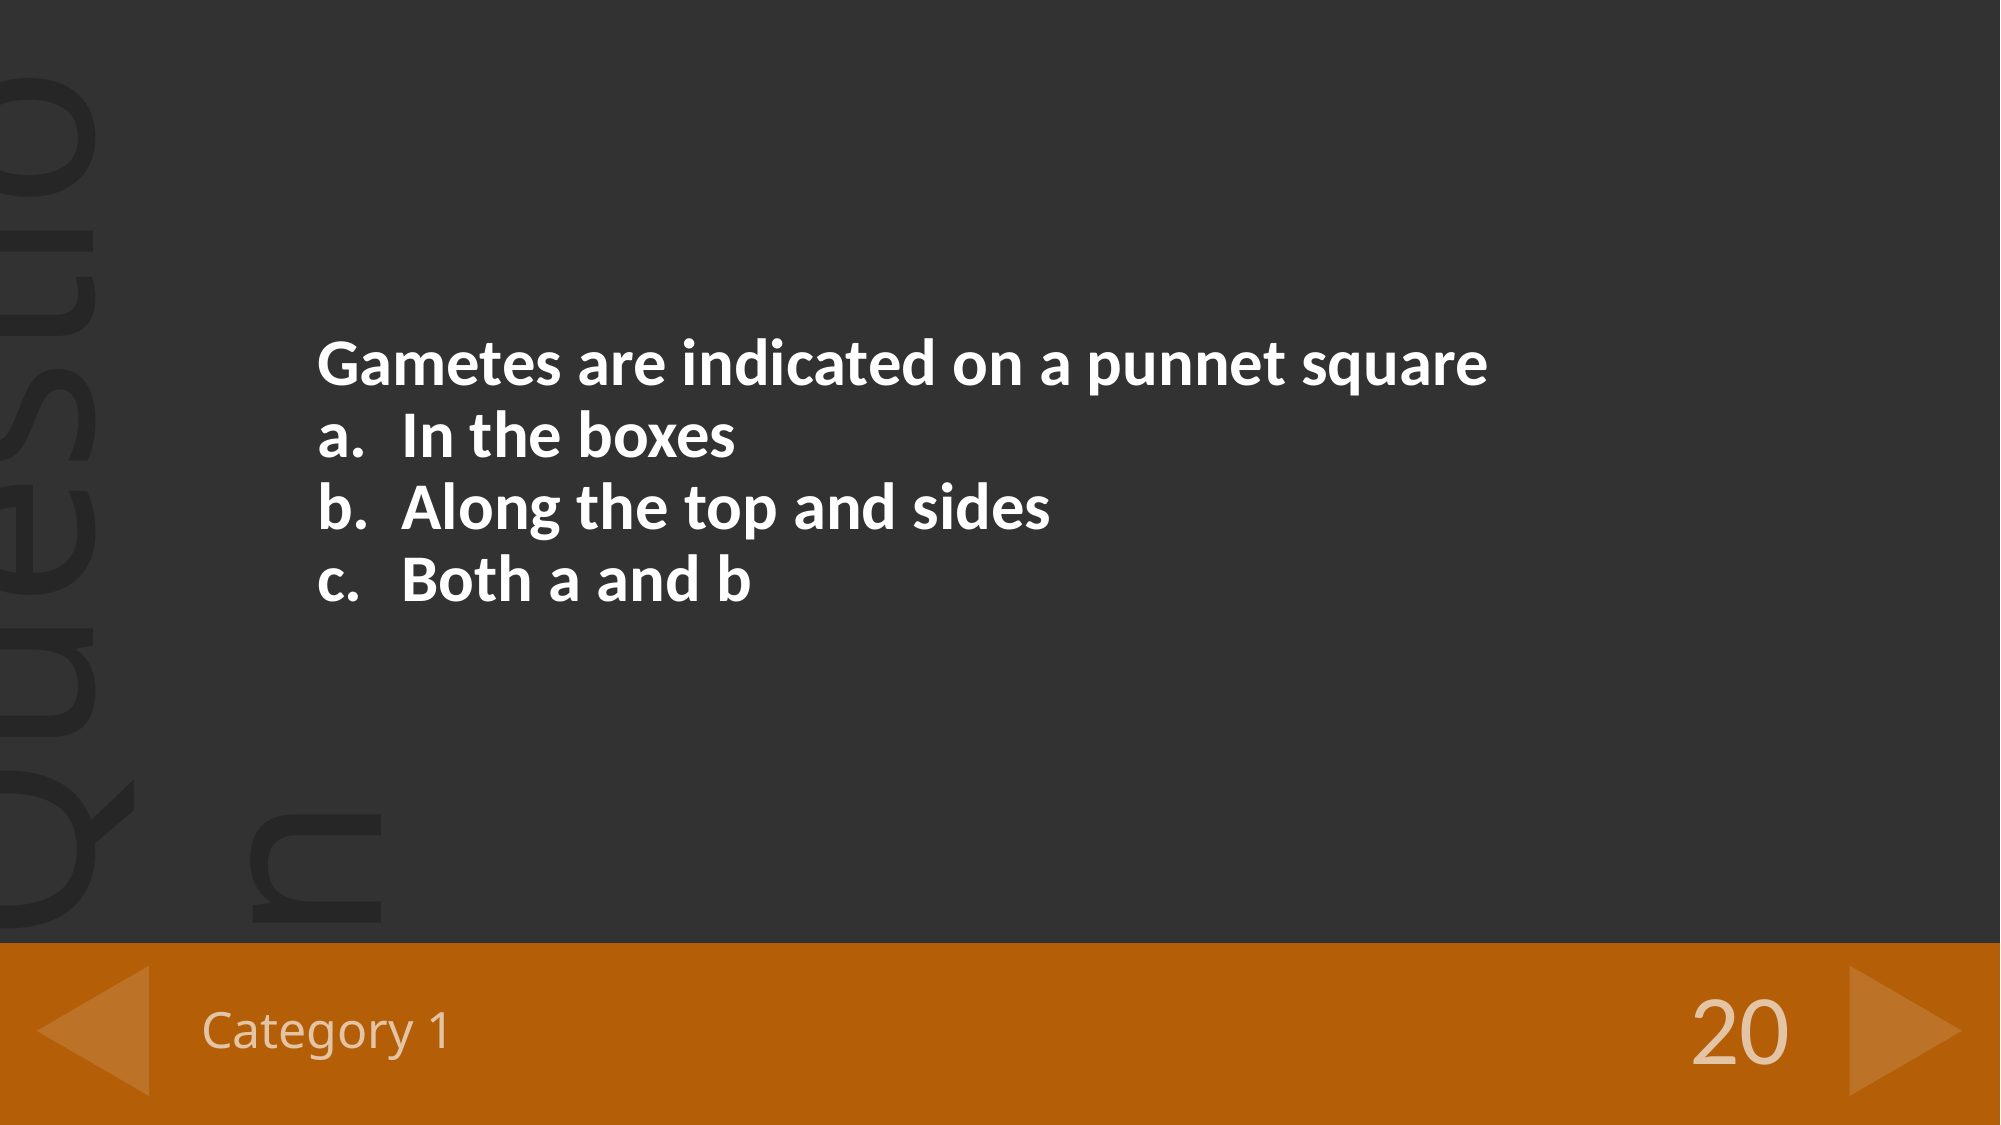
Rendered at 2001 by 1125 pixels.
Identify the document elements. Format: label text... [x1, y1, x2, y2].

title Category 1 [185, 967, 1494, 1097]
list Gametes are indicated on a punnet square In the boxes Along the top and sides Both a and b [302, 307, 1760, 636]
list 20 [1494, 967, 1806, 1097]
